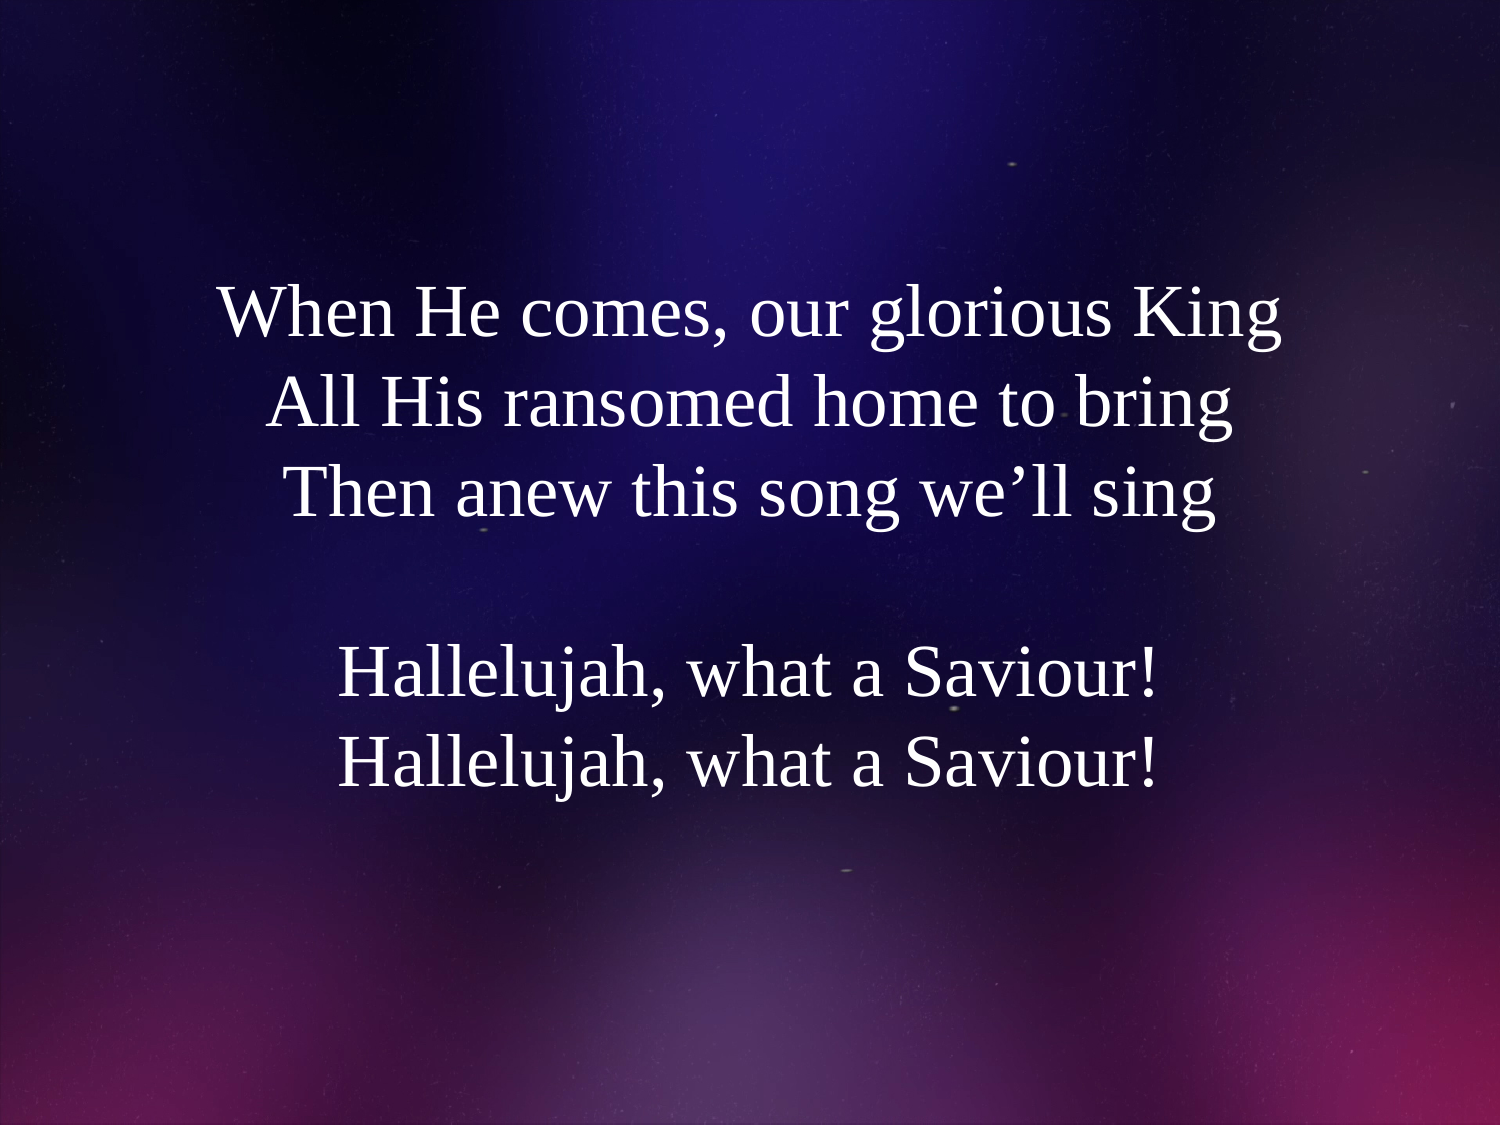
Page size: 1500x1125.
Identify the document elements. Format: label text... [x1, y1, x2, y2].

title When He comes, our glorious King All His ransomed home to bring Then anew this song we’ll sing Hallelujah, what a Saviour! Hallelujah, what a Saviour! [112, 437, 1388, 625]
picture [0, 0, 1500, 1125]
